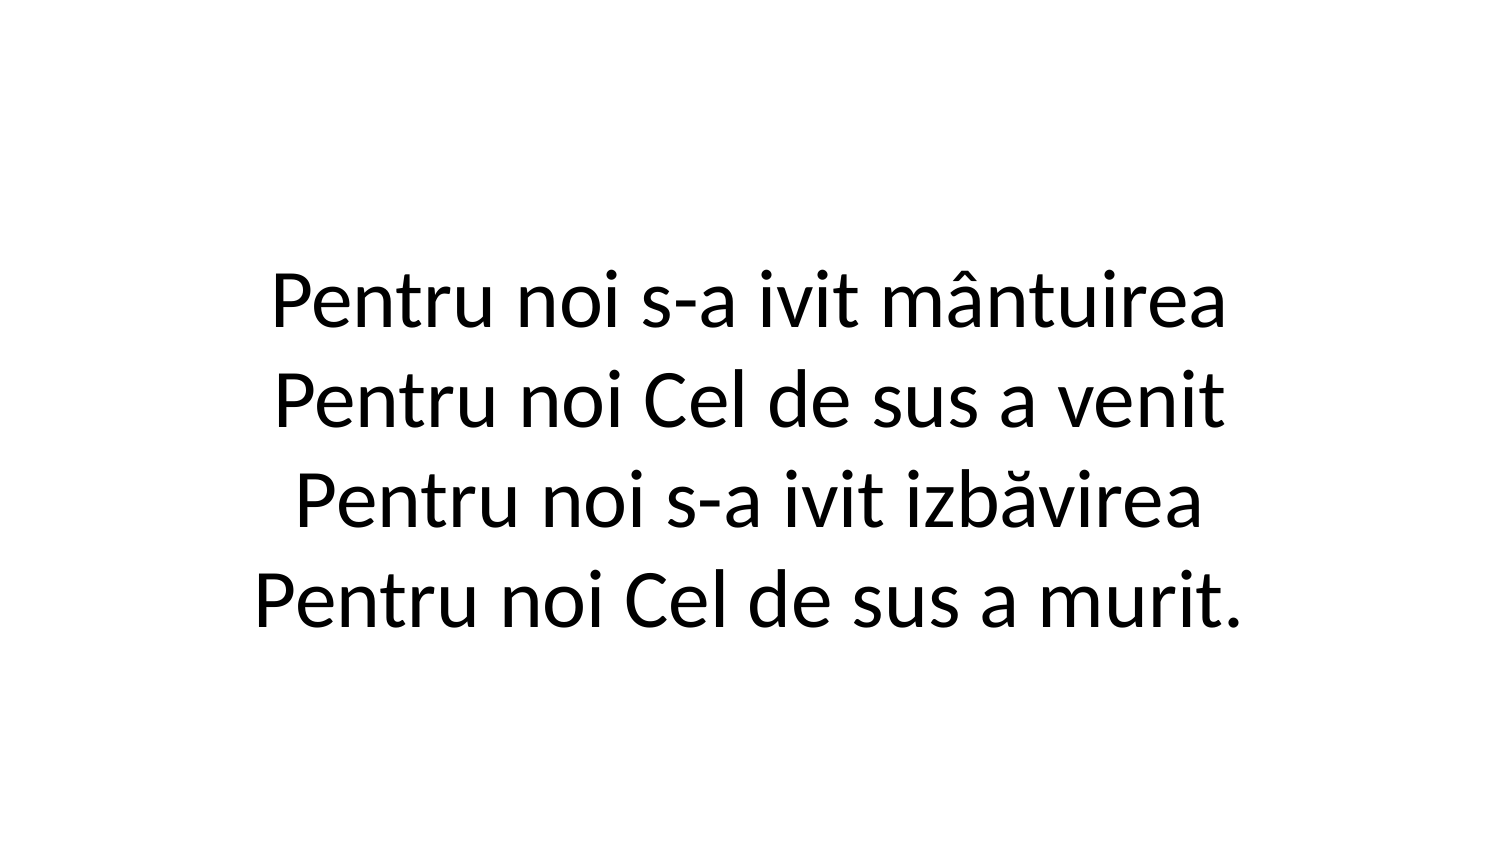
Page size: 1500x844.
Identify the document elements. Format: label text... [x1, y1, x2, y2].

text_box Pentru noi s-a ivit mântuirea Pentru noi Cel de sus a venit Pentru noi s-a ivit izbăvirea Pentru noi Cel de sus a murit. [239, 192, 1261, 652]
